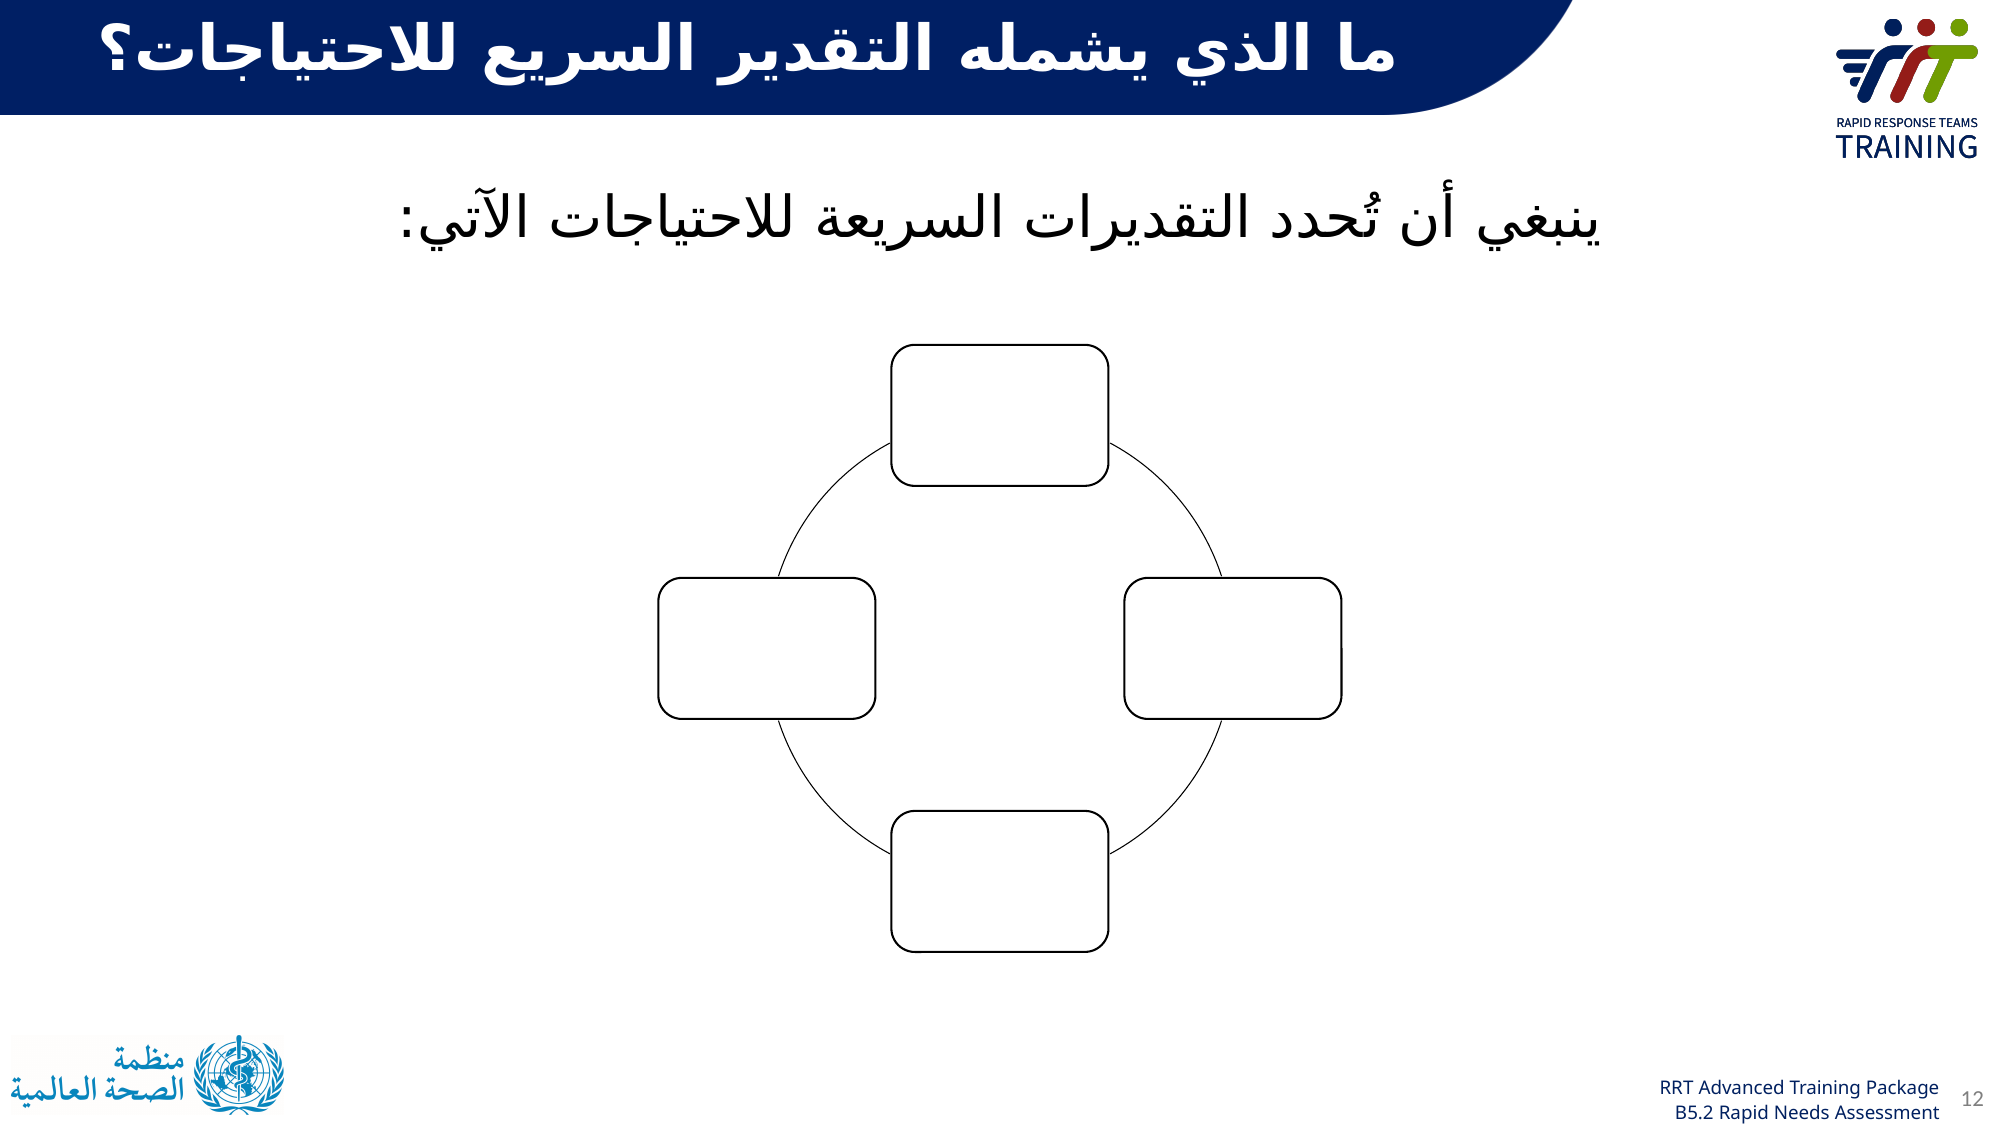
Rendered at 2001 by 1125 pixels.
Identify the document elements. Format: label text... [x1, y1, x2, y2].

picture [1835, 19, 1978, 167]
text_box ينبغي أن تُحدد التقديرات السريعة للاحتياجات الآتي: [332, 172, 1668, 258]
picture [11, 1035, 284, 1115]
picture [0, 0, 1597, 115]
picture [241, 1050, 247, 1059]
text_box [658, 344, 1342, 953]
text_box ما الذي يشمله التقدير السريع للاحتياجات؟ [31, 7, 1407, 93]
